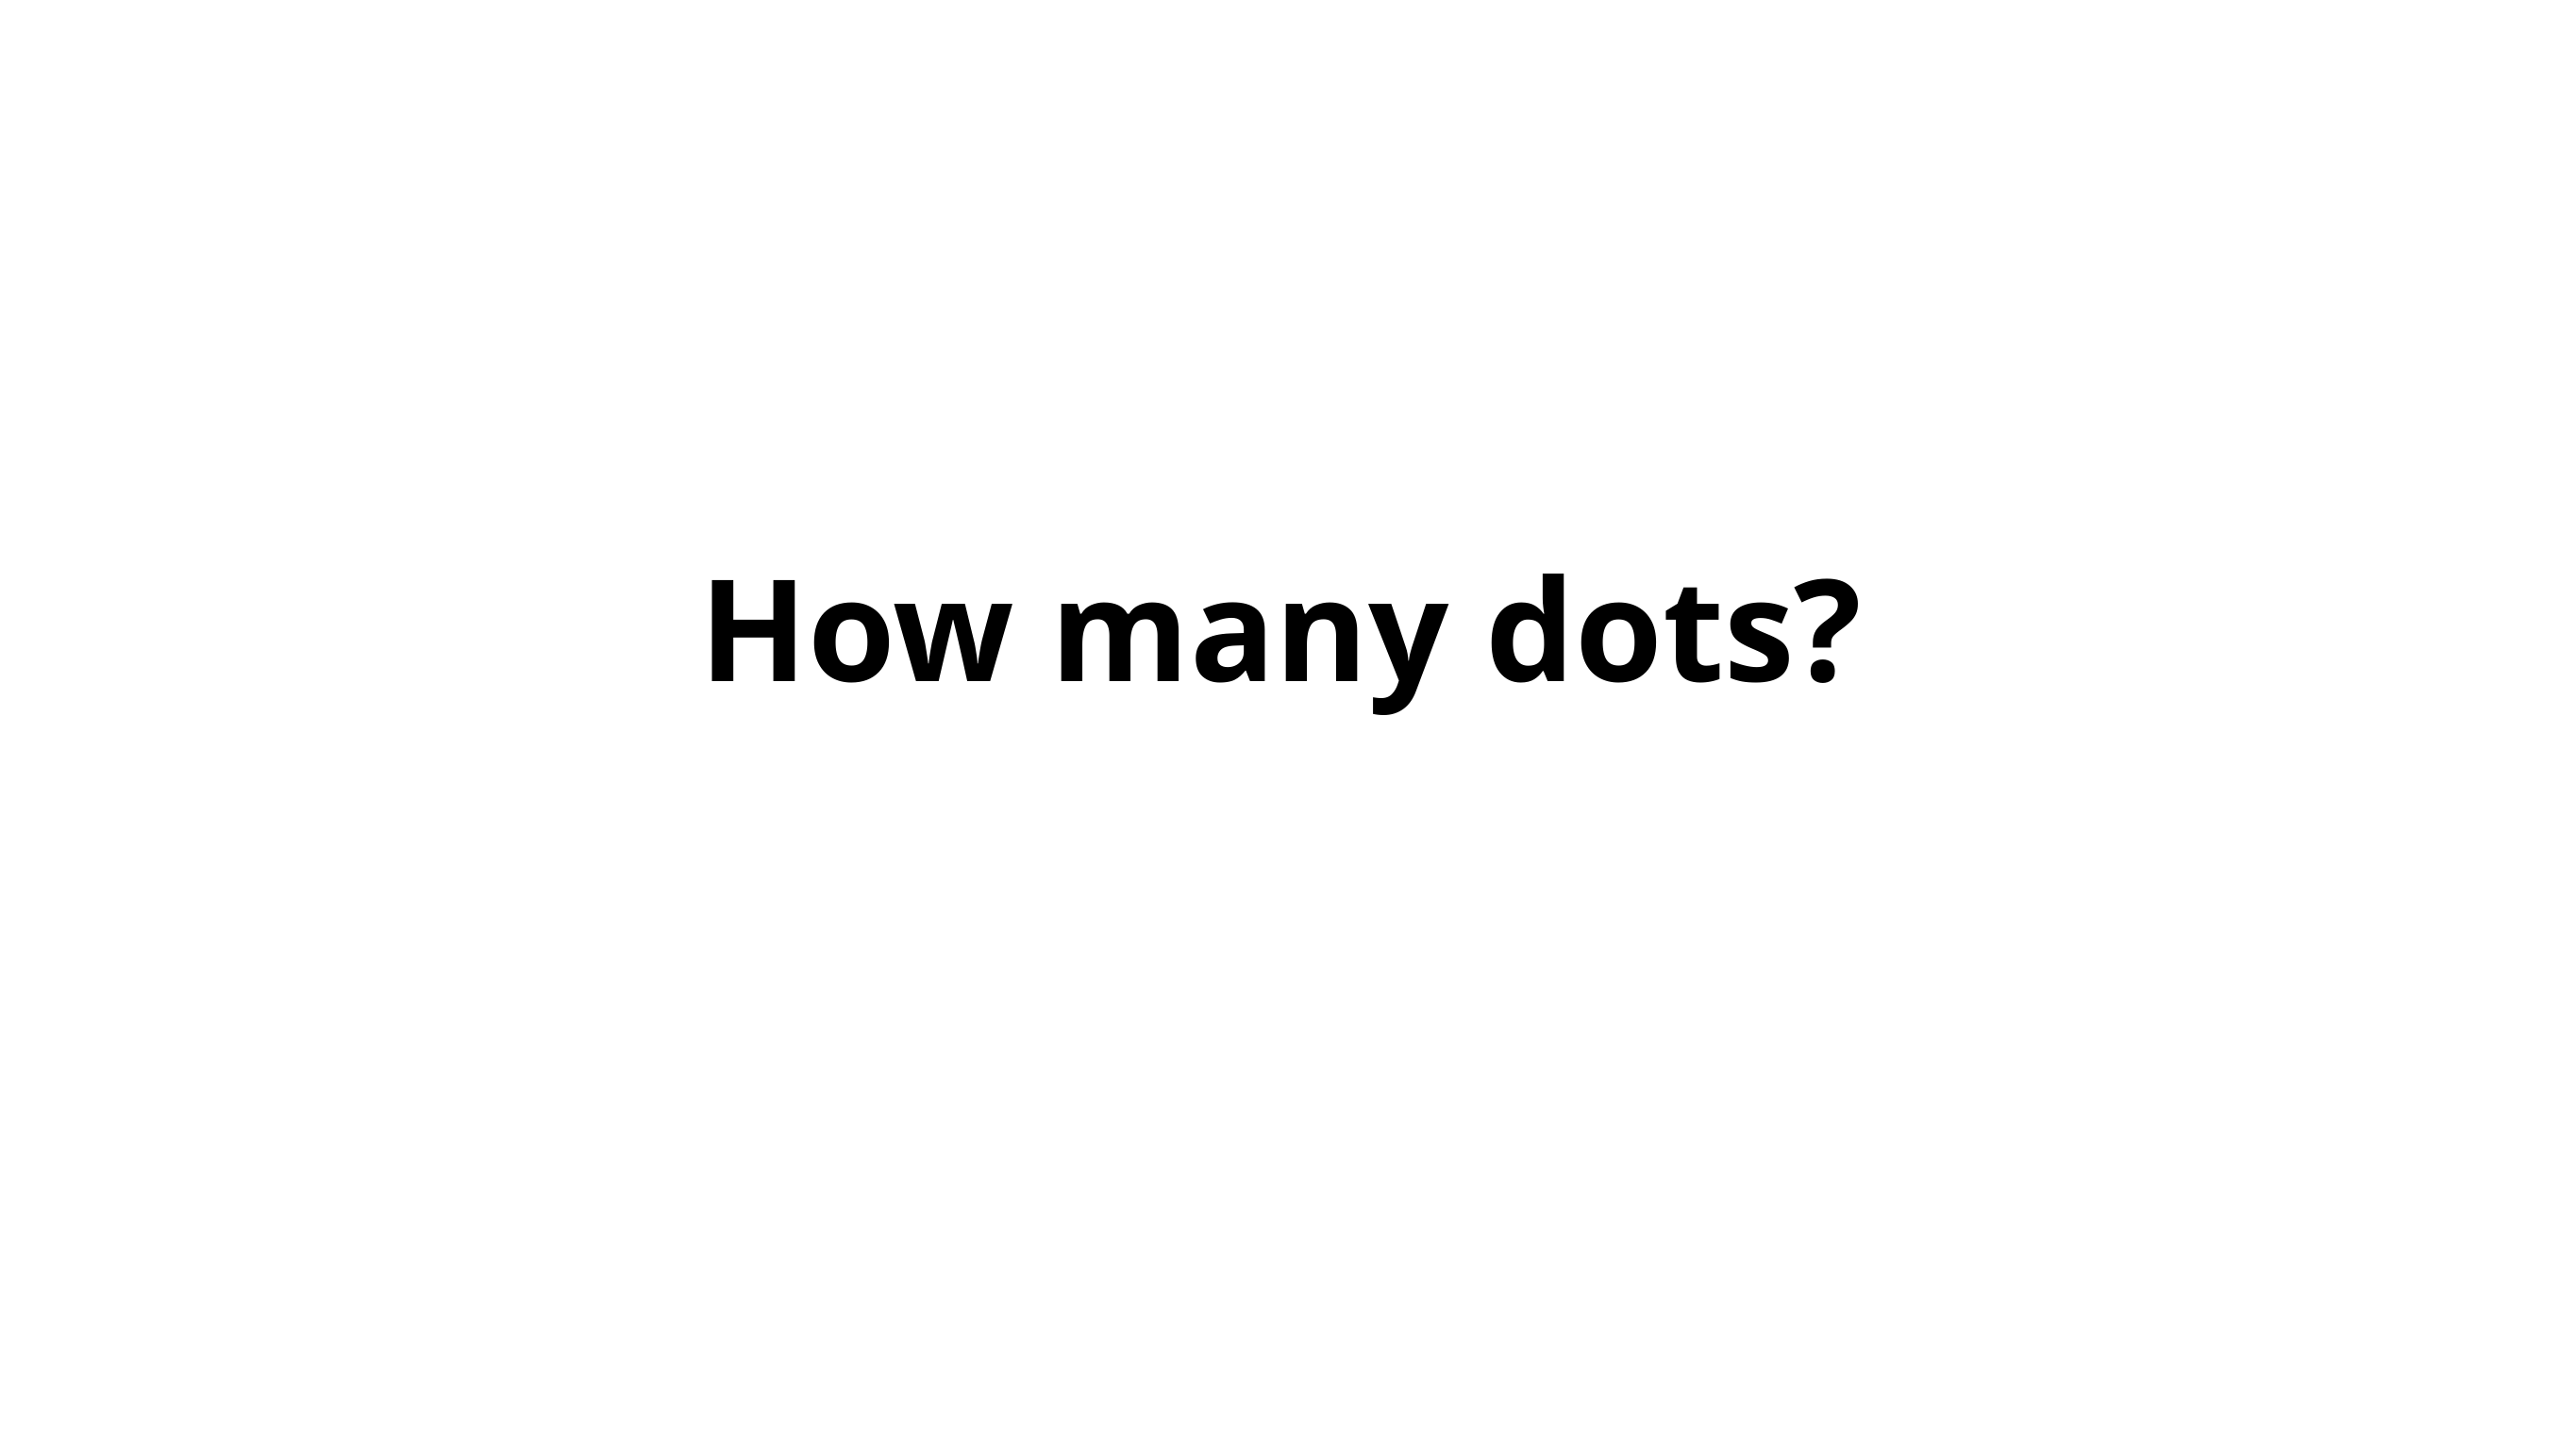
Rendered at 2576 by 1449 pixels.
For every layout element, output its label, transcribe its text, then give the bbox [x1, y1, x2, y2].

text_box How many dots? [686, 533, 1876, 718]
